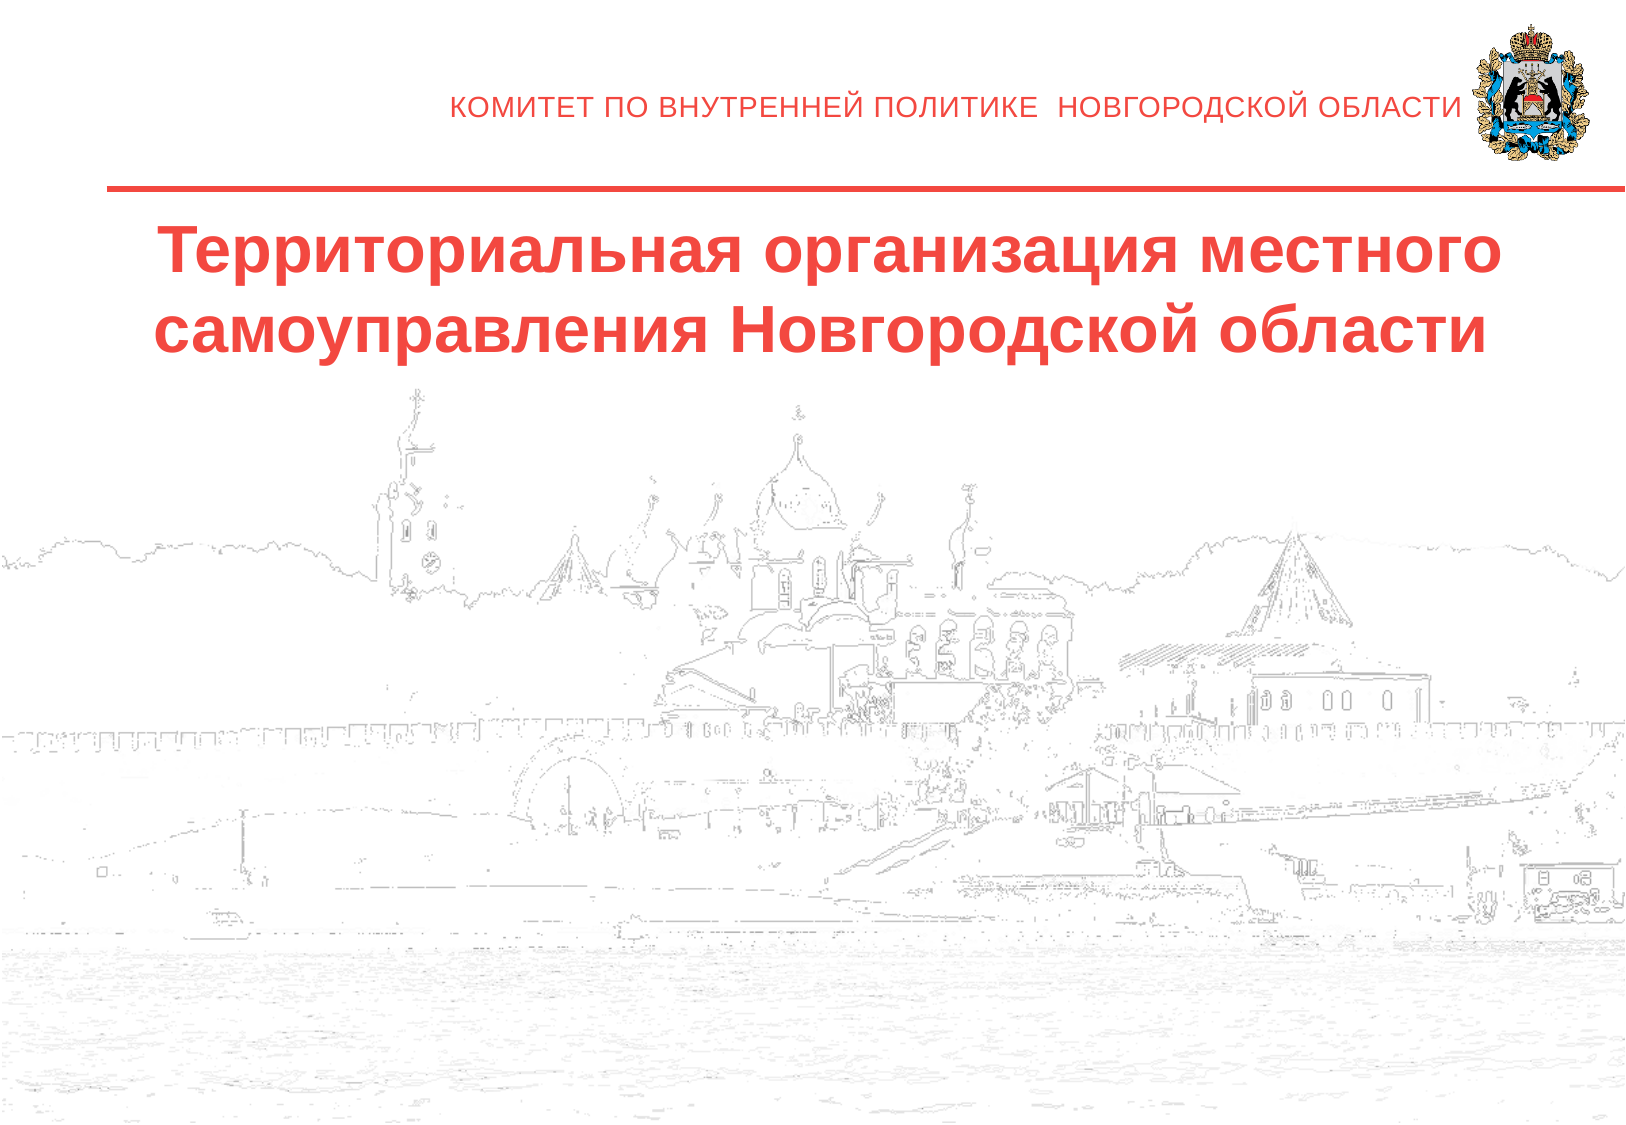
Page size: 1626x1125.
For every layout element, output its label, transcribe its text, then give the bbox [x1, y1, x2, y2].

text_box КОМИТЕТ ПО ВНУТРЕННЕЙ ПОЛИТИКЕ НОВГОРОДСКОЙ ОБЛАСТИ [434, 84, 1467, 129]
text_box Территориальная организация местного самоуправления Новгородской области [56, 198, 1605, 308]
picture [1472, 24, 1590, 161]
picture [2, 309, 1625, 1123]
